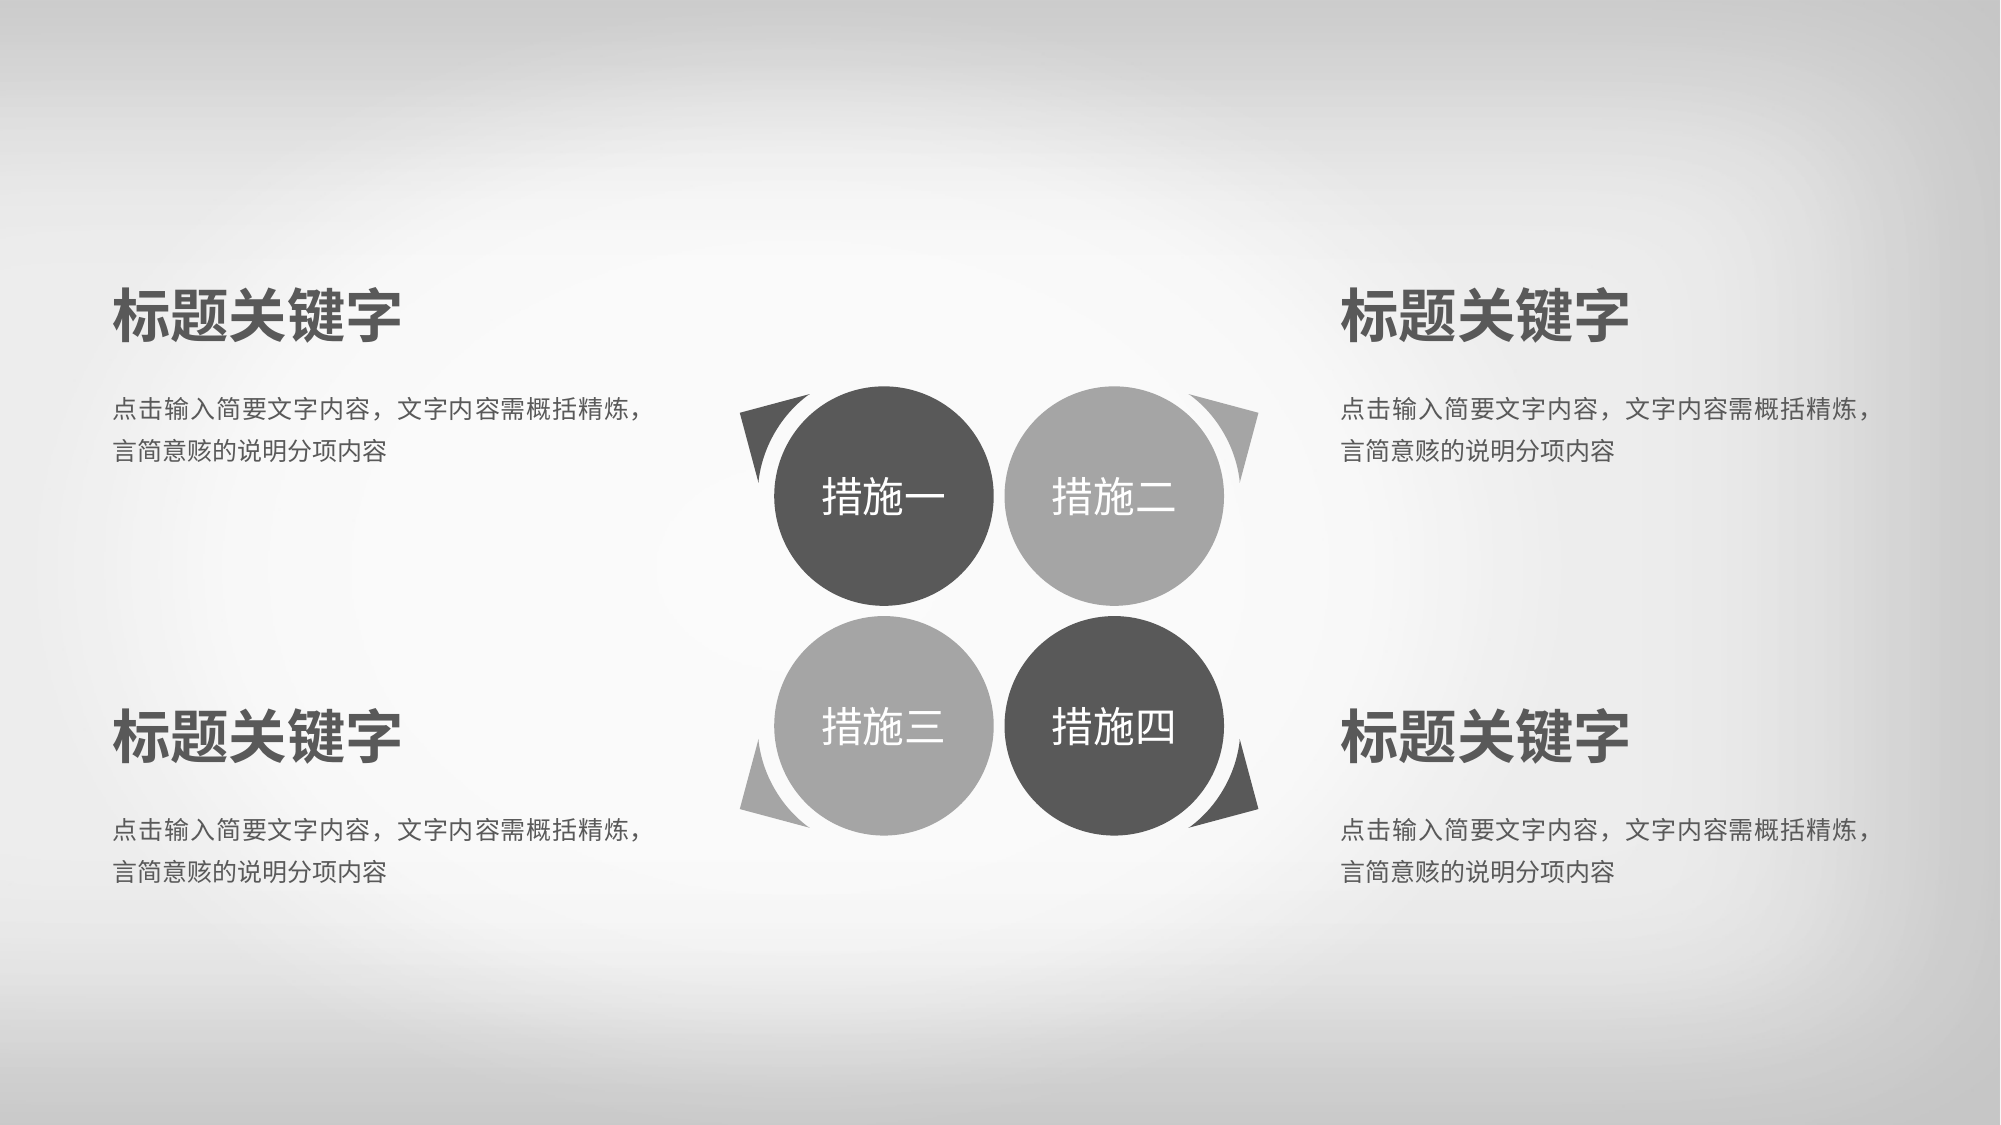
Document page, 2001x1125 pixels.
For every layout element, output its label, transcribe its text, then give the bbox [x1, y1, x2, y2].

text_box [1004, 386, 1225, 606]
text_box 标题关键字 [1340, 279, 1647, 350]
picture [0, 0, 2001, 1125]
text_box 标题关键字 [1340, 700, 1647, 771]
text_box 点击输入简要文字内容，文字内容需概括精炼，言简意赅的说明分项内容 [1340, 381, 1884, 466]
text_box [738, 402, 774, 484]
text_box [774, 386, 994, 606]
text_box [1225, 402, 1260, 484]
text_box 点击输入简要文字内容，文字内容需概括精炼，言简意赅的说明分项内容 [112, 381, 656, 466]
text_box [1004, 616, 1225, 836]
text_box 标题关键字 [112, 700, 419, 771]
text_box [1225, 738, 1260, 820]
text_box [738, 738, 774, 820]
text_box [774, 616, 994, 836]
text_box 标题关键字 [112, 279, 419, 350]
text_box 点击输入简要文字内容，文字内容需概括精炼，言简意赅的说明分项内容 [112, 802, 656, 887]
text_box 点击输入简要文字内容，文字内容需概括精炼，言简意赅的说明分项内容 [1340, 802, 1884, 887]
